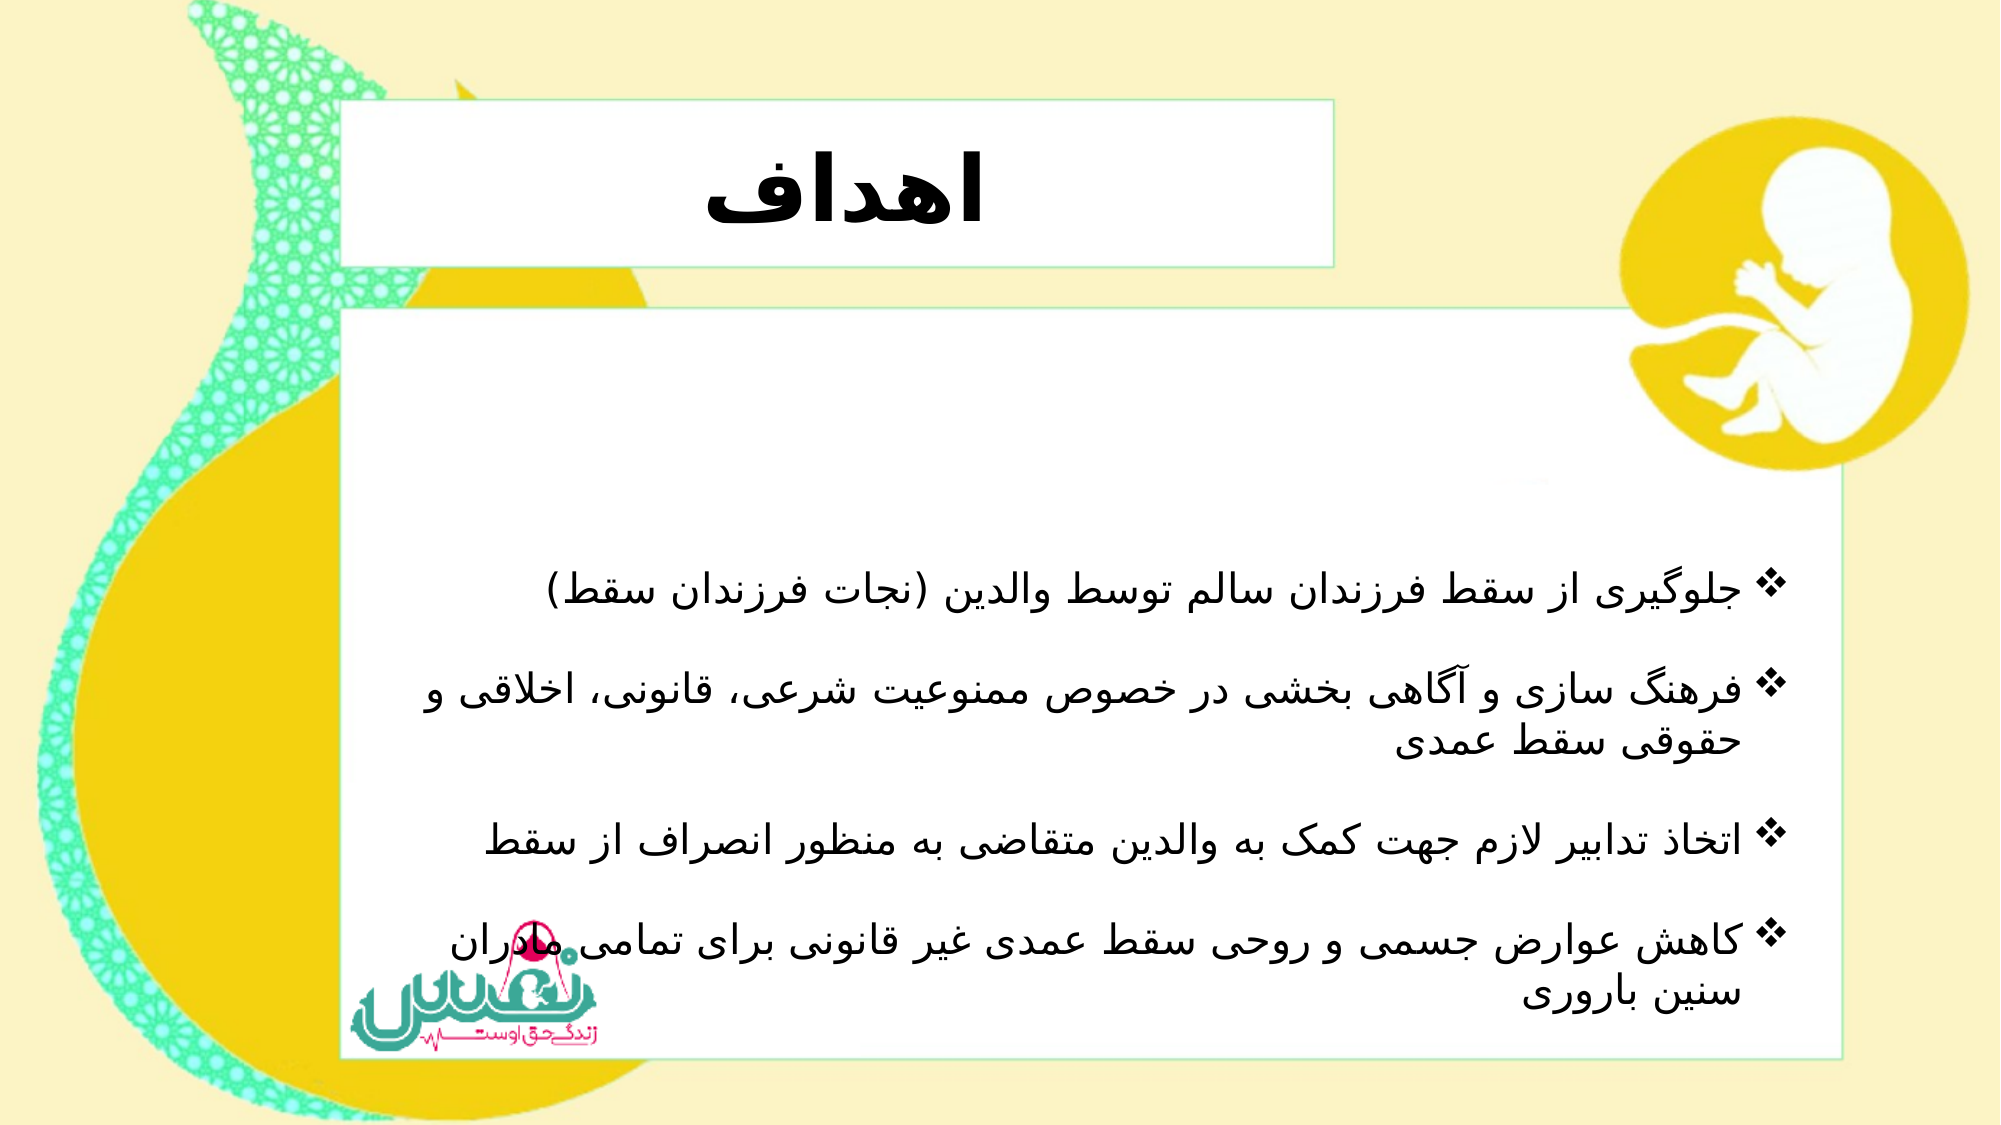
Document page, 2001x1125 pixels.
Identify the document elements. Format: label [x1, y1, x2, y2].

list [0, 0, 2000, 1125]
